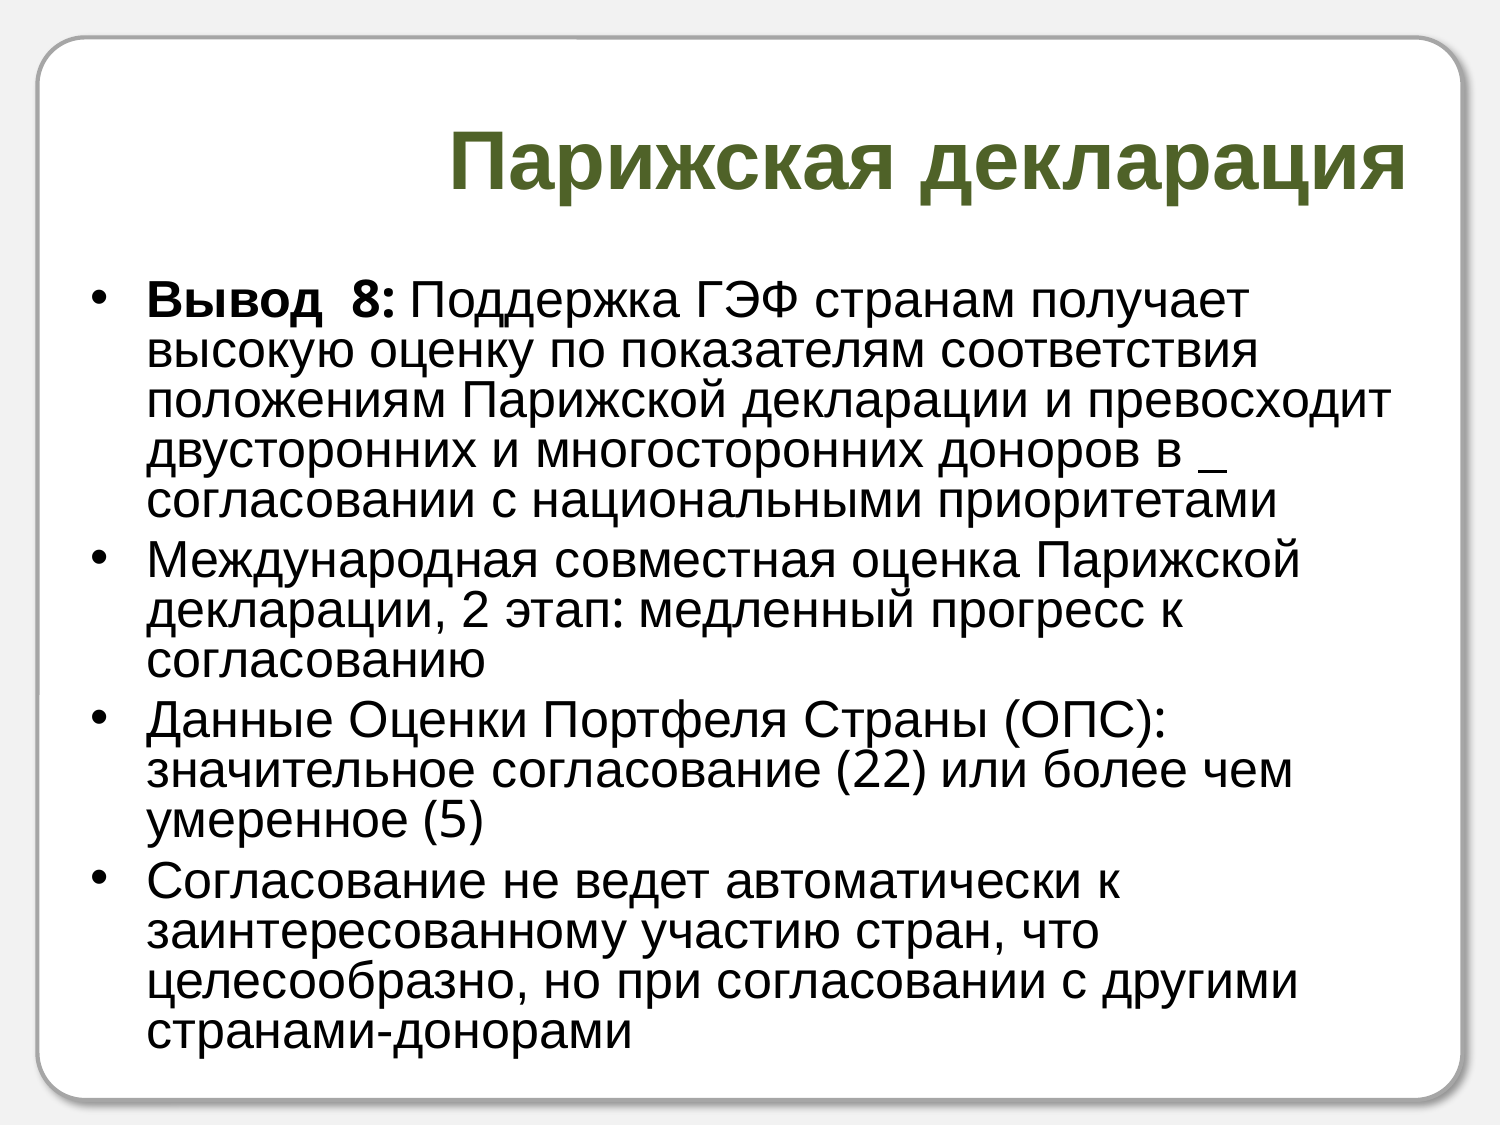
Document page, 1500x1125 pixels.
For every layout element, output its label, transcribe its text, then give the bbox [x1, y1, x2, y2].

title Парижская декларация [75, 62, 1425, 250]
list Вывод 8: Поддержка ГЭФ странам получает высокую оценку по показателям соответствия положениям Парижской декларации и превосходит двусторонних и многосторонних доноров в согласовании с национальными приоритетами Международная совместная оценка Парижской декларации, 2 этап: медленный прогресс к согласованию Данные Оценки Портфеля Страны (ОПС): значительное согласование (22) или более чем умеренное (5) Согласование не ведет автоматически к заинтересованному участию стран, что целесообразно, но при согласовании с другими странами-донорами [74, 269, 1426, 1013]
